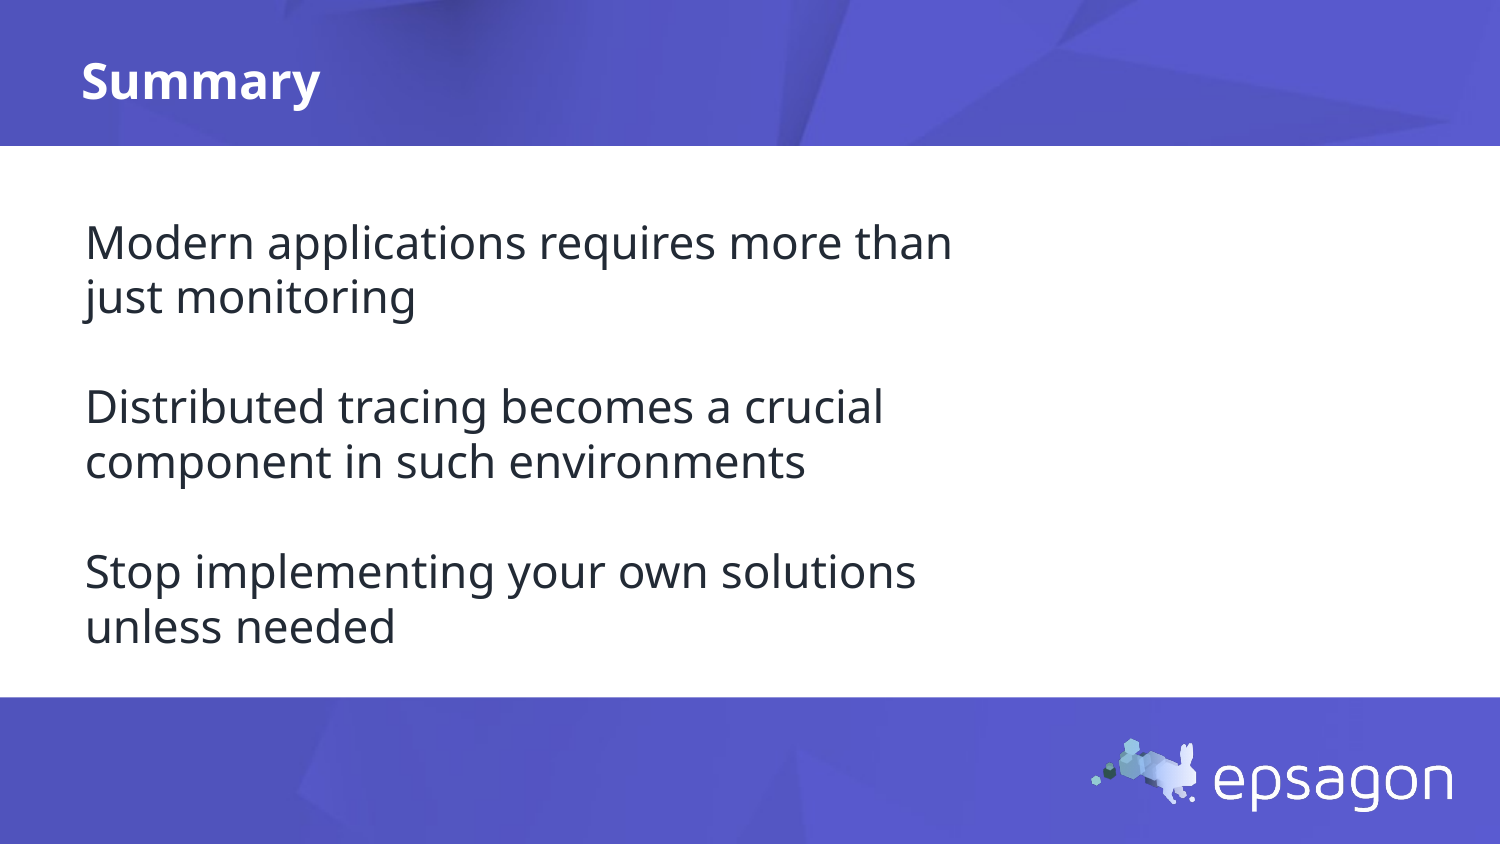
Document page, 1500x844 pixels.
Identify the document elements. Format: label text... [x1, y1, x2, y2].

picture [0, 0, 1500, 146]
list Summary [73, 52, 1298, 122]
picture [0, 698, 1500, 844]
text_box Modern applications requires more than just monitoring Distributed tracing becomes a crucial component in such environments Stop implementing your own solutions unless needed [69, 205, 1002, 629]
